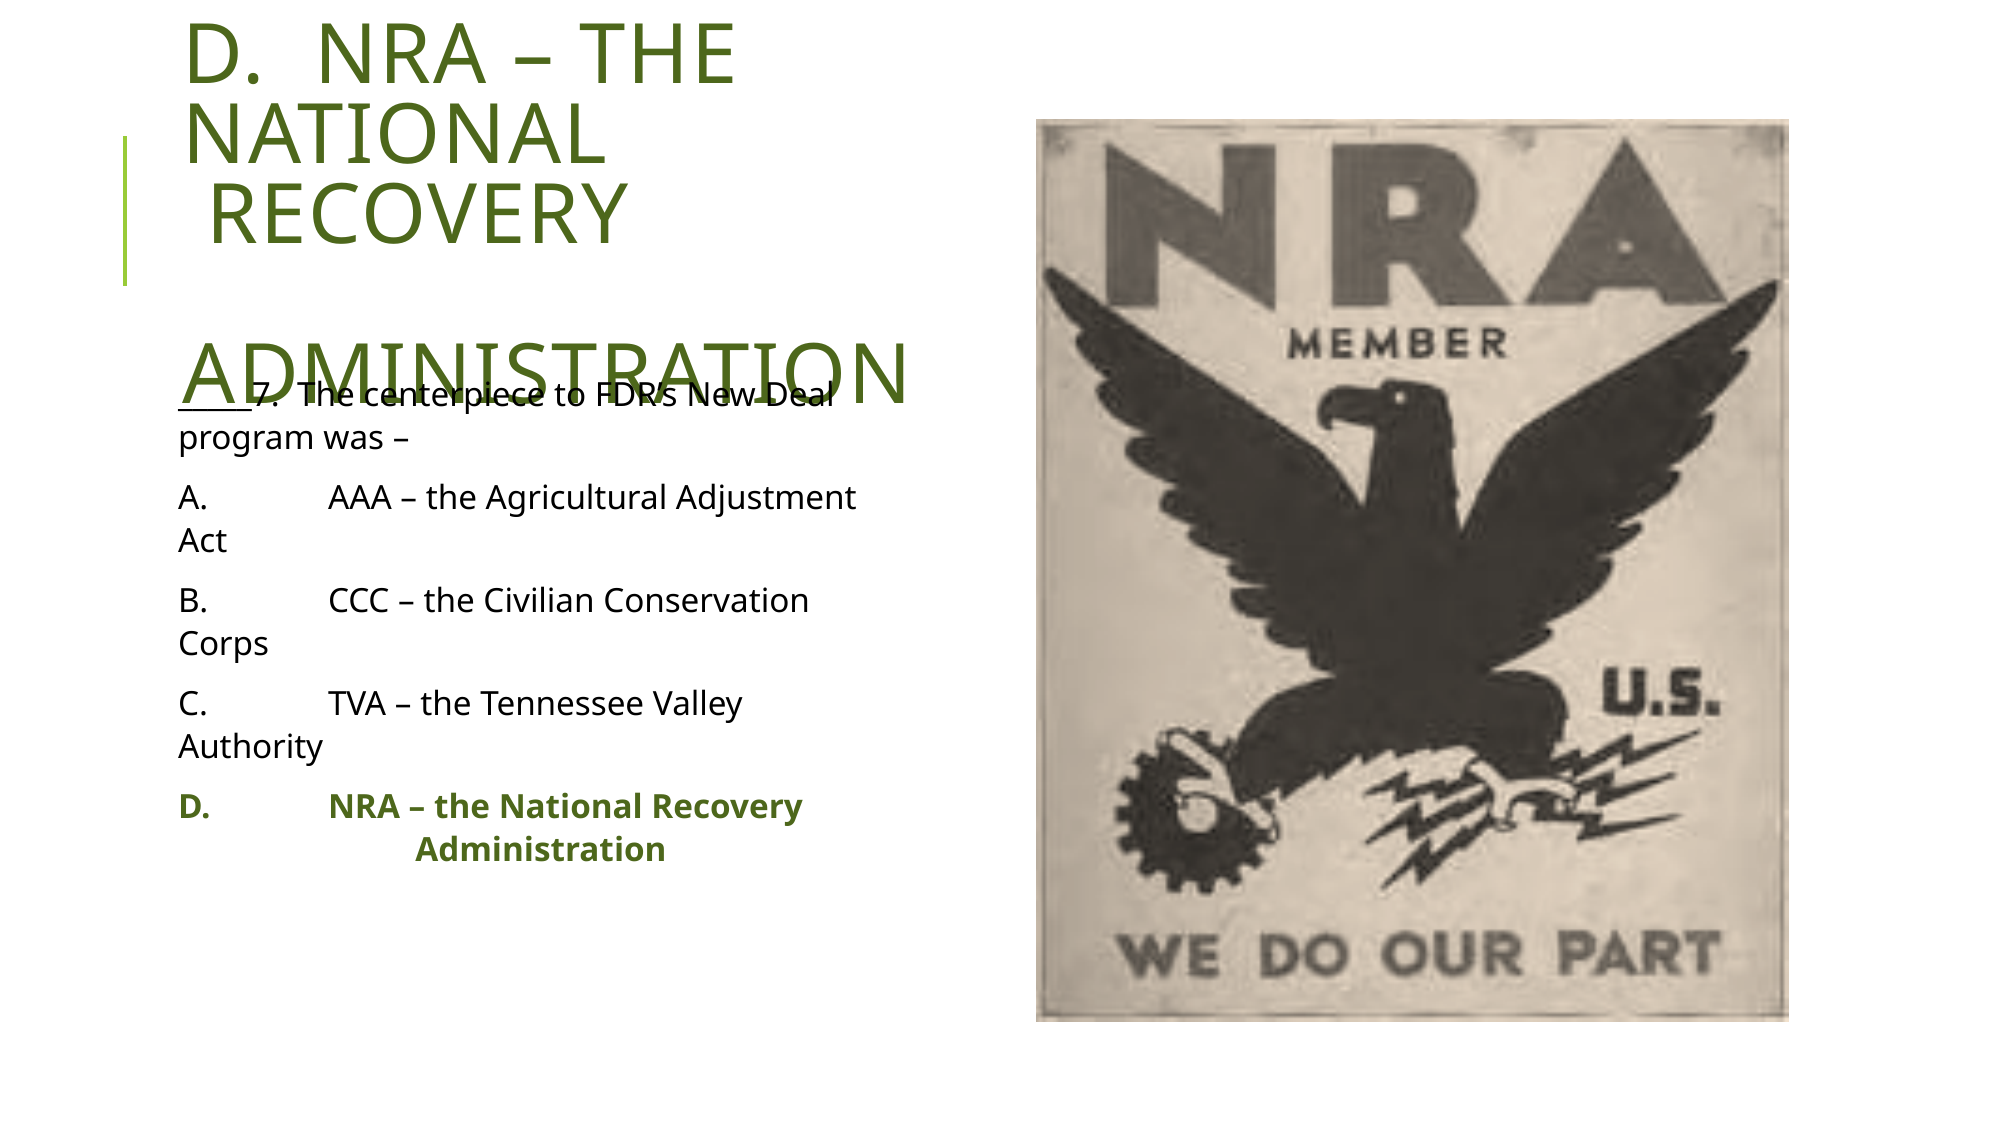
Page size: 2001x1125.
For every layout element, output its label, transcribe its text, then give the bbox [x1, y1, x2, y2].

title D. NRA – The national recovery administration [168, 77, 938, 363]
list _____7. The centerpiece to FDR’s New Deal program was – A. AAA – the Agricultural Adjustment Act B. CCC – the Civilian Conservation Corps C. TVA – the Tennessee Valley Authority D. NRA – the National Recovery Administration [163, 362, 884, 980]
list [1035, 119, 1789, 1023]
